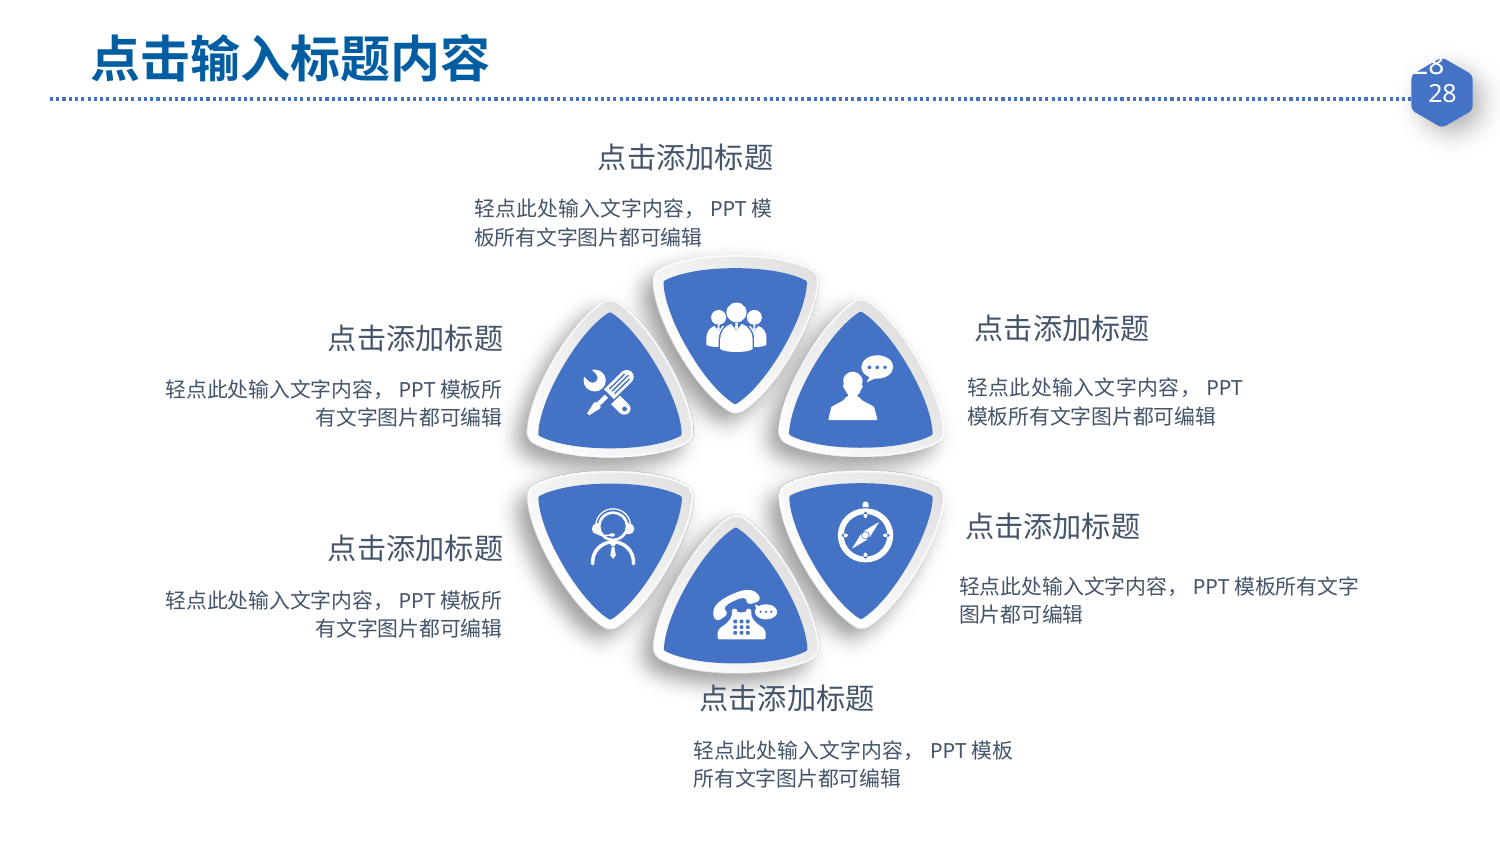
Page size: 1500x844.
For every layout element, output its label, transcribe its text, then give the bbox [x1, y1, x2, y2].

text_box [678, 673, 1029, 800]
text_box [485, 234, 966, 715]
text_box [137, 312, 520, 439]
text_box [459, 131, 790, 258]
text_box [137, 523, 520, 650]
slide_number 28 [1394, 38, 1463, 97]
text_box 点击输入标题内容 [79, 21, 717, 93]
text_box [710, 589, 778, 640]
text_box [706, 302, 767, 352]
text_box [944, 501, 1374, 636]
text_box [583, 369, 635, 416]
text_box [837, 501, 894, 563]
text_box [952, 302, 1263, 437]
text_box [590, 508, 636, 566]
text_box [828, 355, 894, 420]
